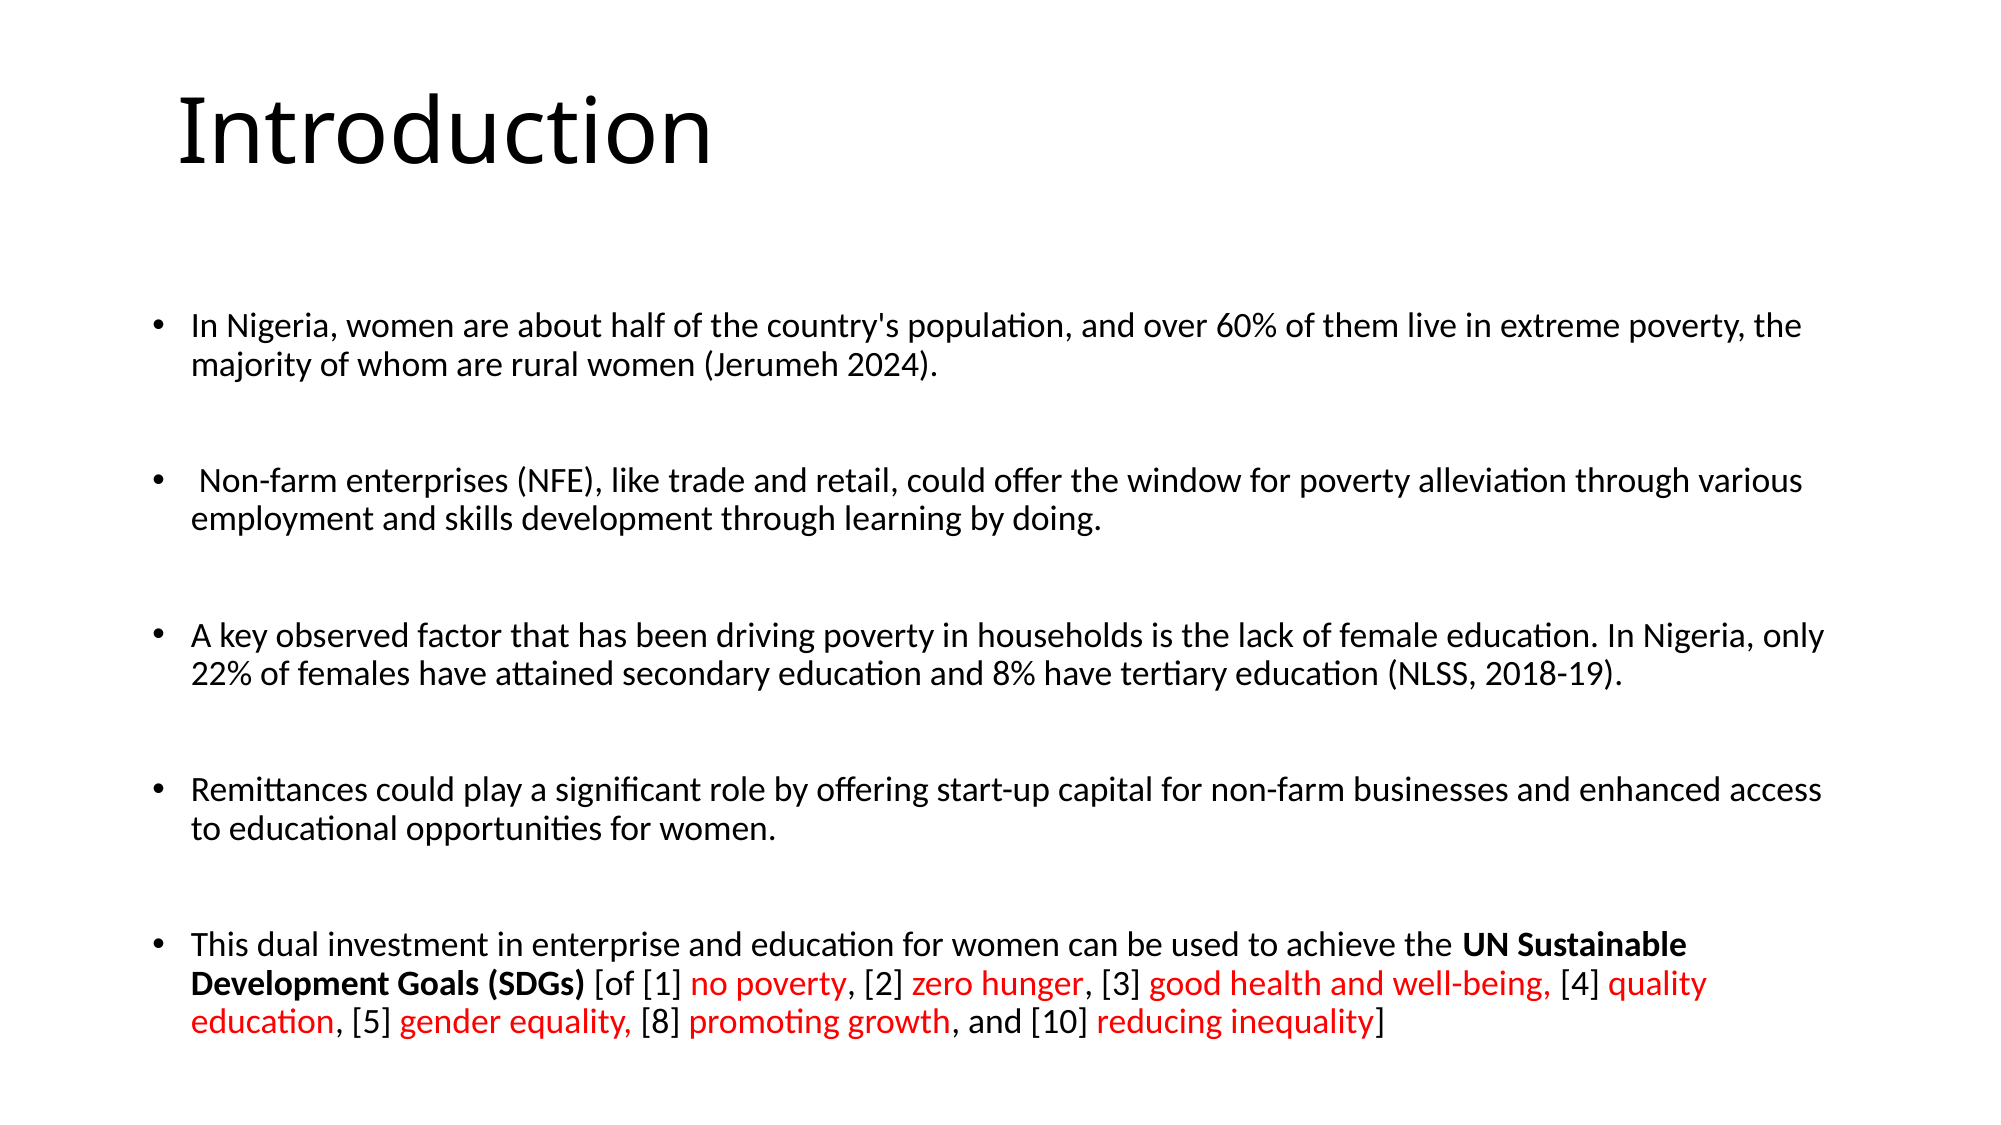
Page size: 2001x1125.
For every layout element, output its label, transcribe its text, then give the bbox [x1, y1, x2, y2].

list In Nigeria, women are about half of the country's population, and over 60% of them live in extreme poverty, the majority of whom are rural women (Jerumeh 2024). Non-farm enterprises (NFE), like trade and retail, could offer the window for poverty alleviation through various employment and skills development through learning by doing. A key observed factor that has been driving poverty in households is the lack of female education. In Nigeria, only 22% of females have attained secondary education and 8% have tertiary education (NLSS, 2018-19). Remittances could play a significant role by offering start-up capital for non-farm businesses and enhanced access to educational opportunities for women. This dual investment in enterprise and education for women can be used to achieve the UN Sustainable Development Goals (SDGs) [of [1] no poverty, [2] zero hunger, [3] good health and well-being, [4] quality education, [5] gender equality, [8] promoting growth, and [10] reducing inequality] [137, 299, 1863, 1050]
title Introduction [162, 75, 1888, 193]
